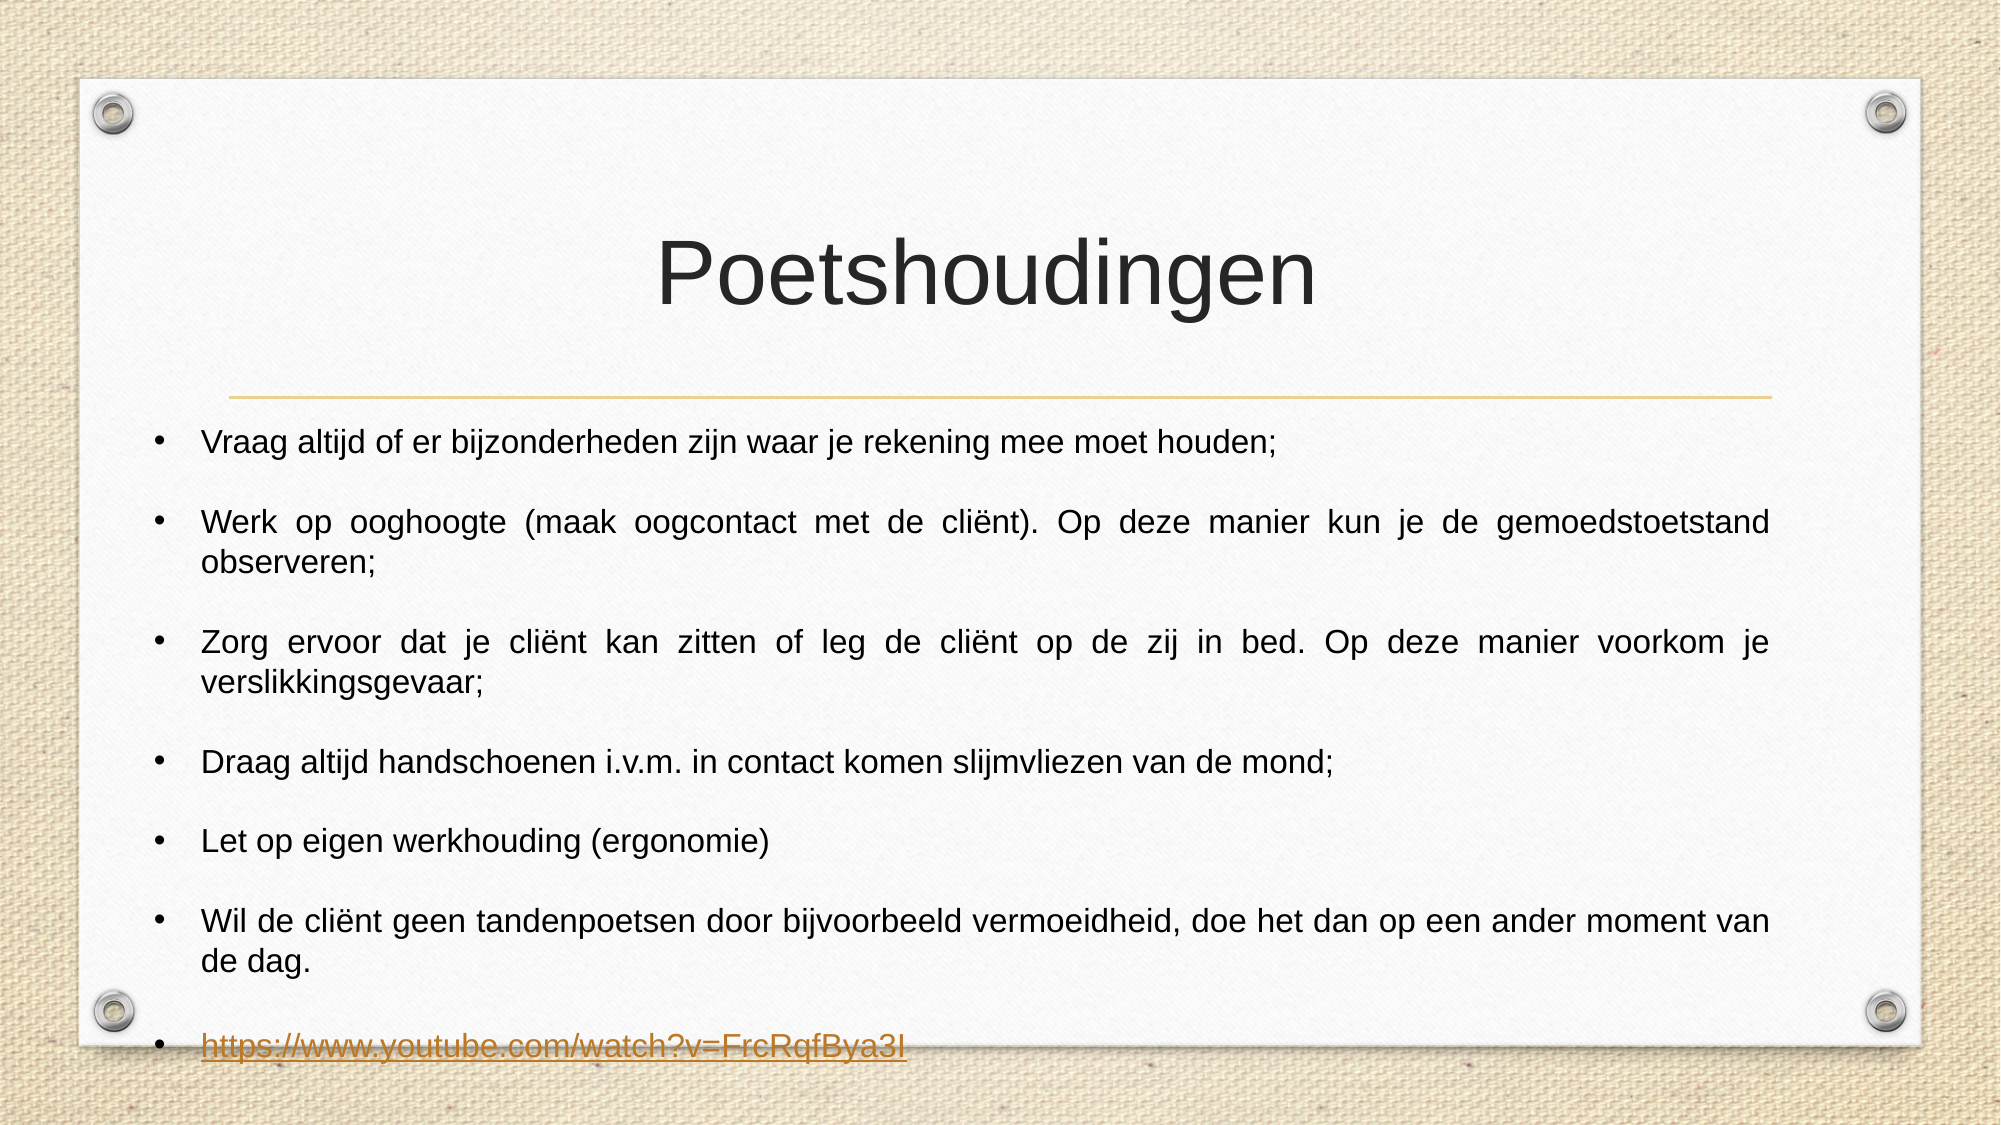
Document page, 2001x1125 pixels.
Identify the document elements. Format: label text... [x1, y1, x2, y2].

title Poetshoudingen [212, 161, 1788, 375]
picture [0, 0, 2001, 1125]
text_box Vraag altijd of er bijzonderheden zijn waar je rekening mee moet houden; Werk op ooghoogte (maak oogcontact met de cliënt). Op deze manier kun je de gemoedstoetstand observeren; Zorg ervoor dat je cliënt kan zitten of leg de cliënt op de zij in bed. Op deze manier voorkom je verslikkingsgevaar; Draag altijd handschoenen i.v.m. in contact komen slijmvliezen van de mond; Let op eigen werkhouding (ergonomie) Wil de cliënt geen tandenpoetsen door bijvoorbeeld vermoeidheid, doe het dan op een ander moment van de dag. https://www.youtube.com/watch?v=FrcRqfBya3I [139, 413, 1788, 1117]
